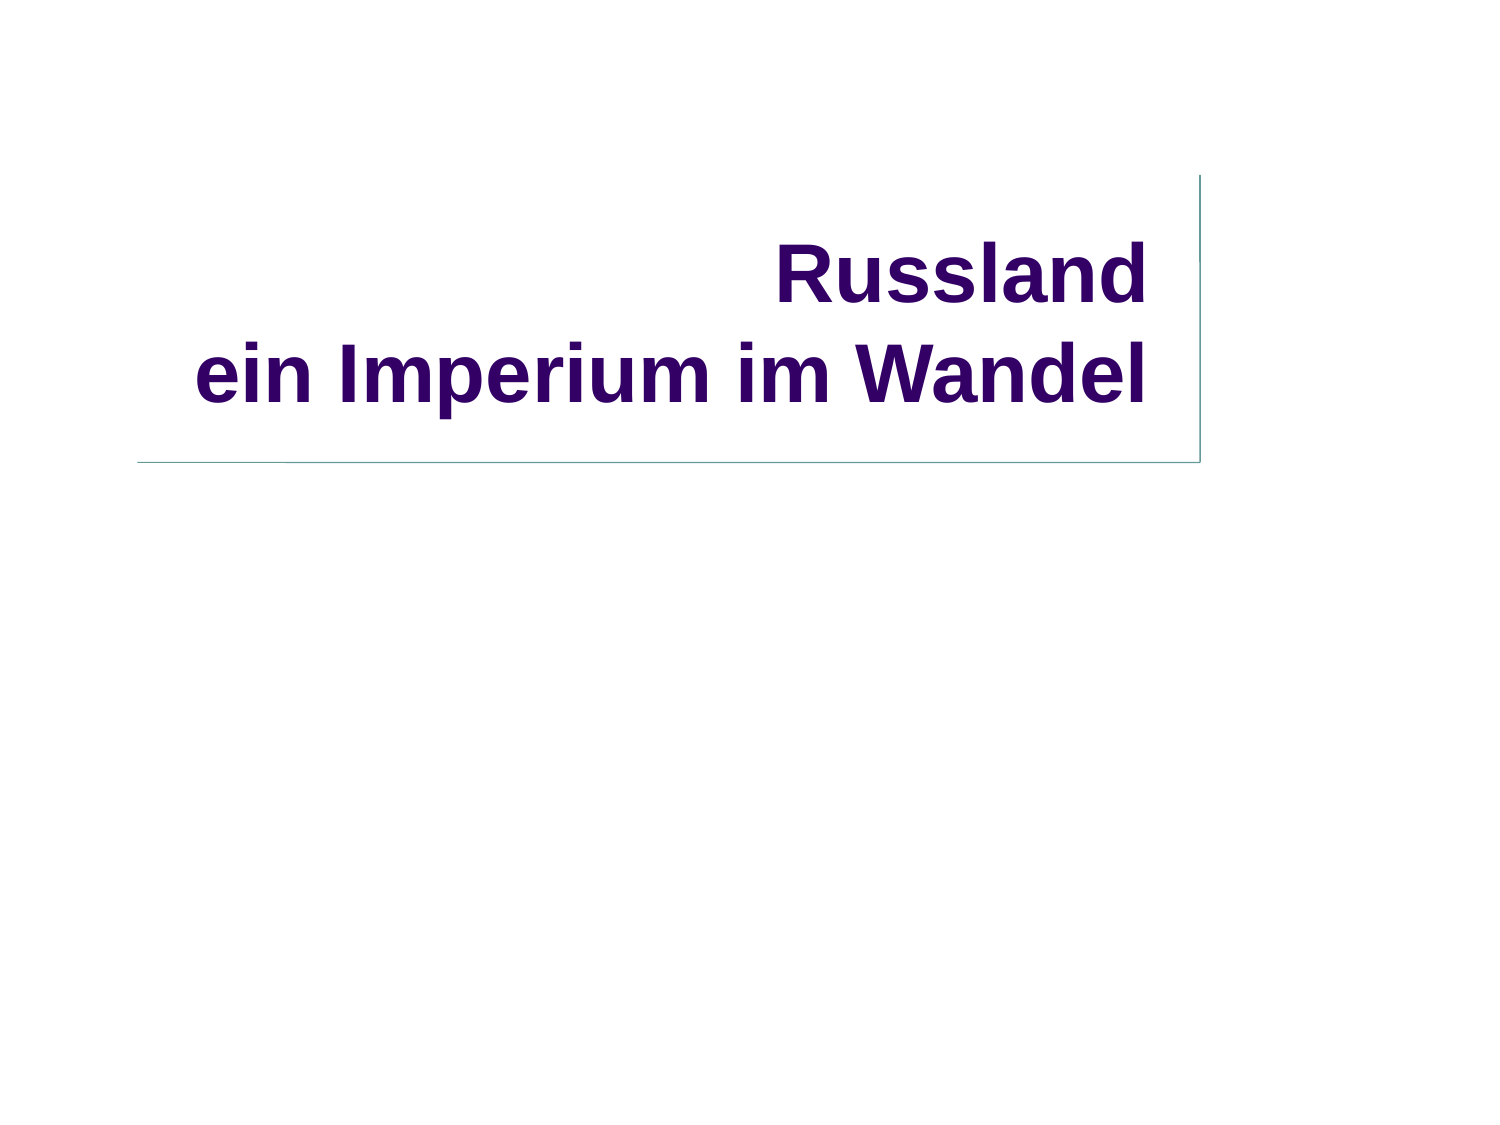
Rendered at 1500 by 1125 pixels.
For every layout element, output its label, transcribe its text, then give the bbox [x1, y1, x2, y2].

title Russland ein Imperium im Wandel [51, 76, 1165, 427]
